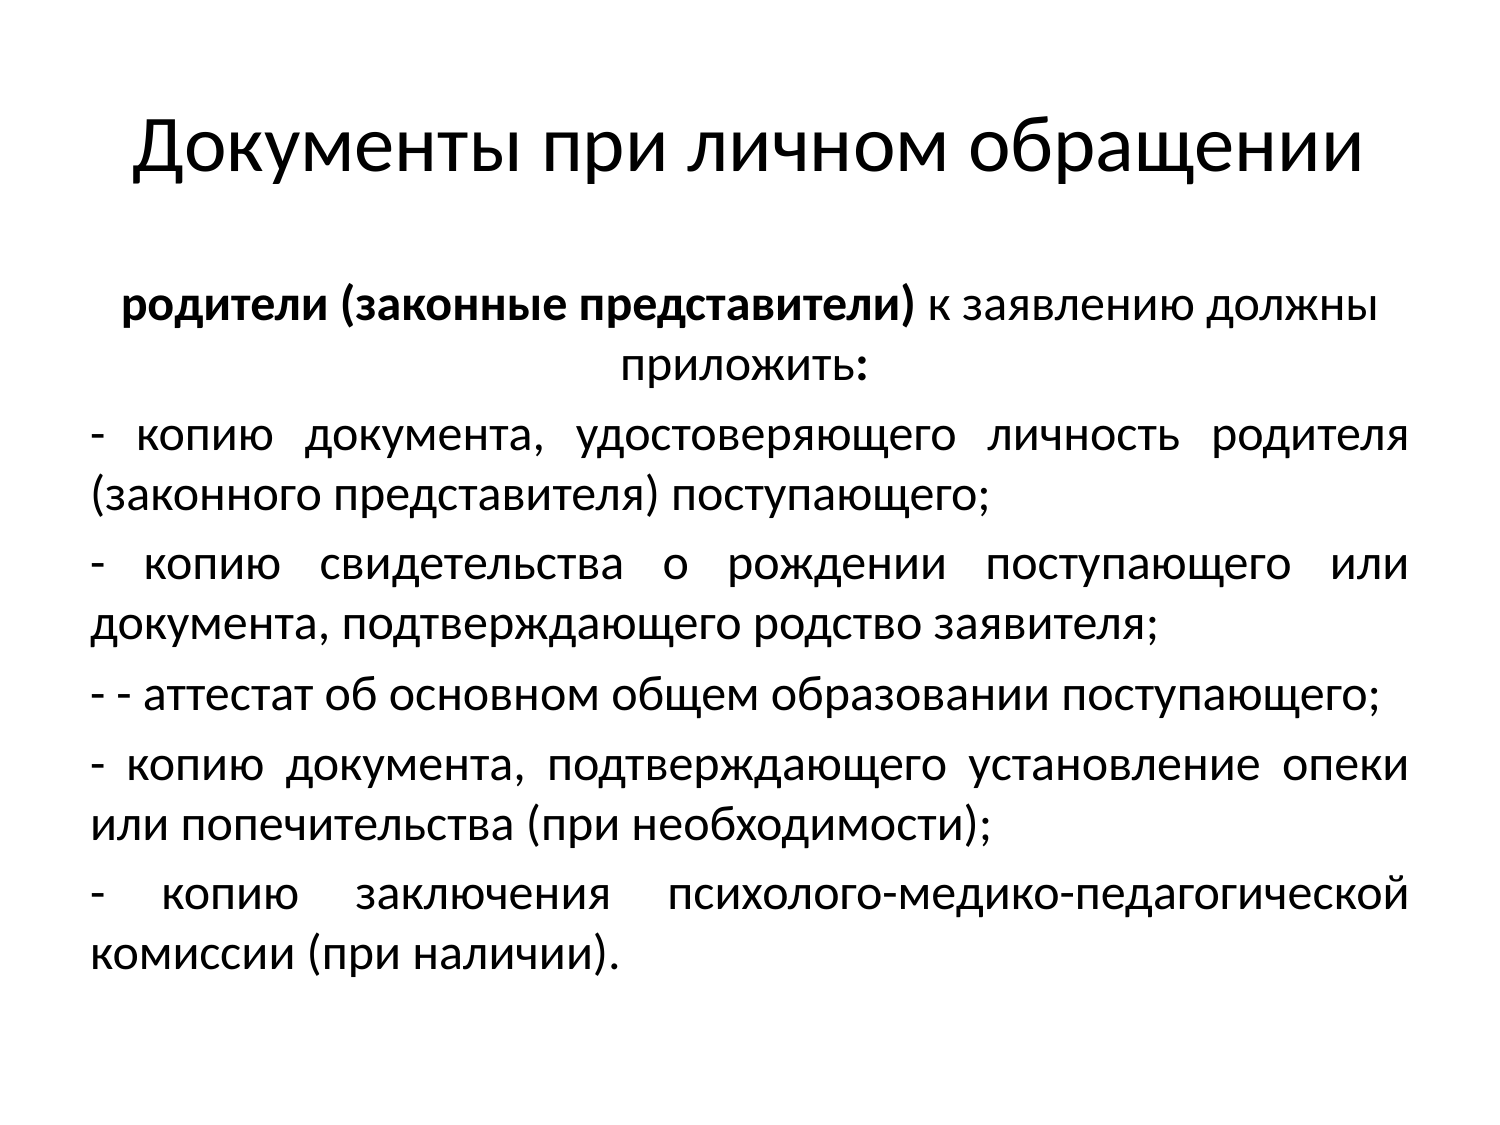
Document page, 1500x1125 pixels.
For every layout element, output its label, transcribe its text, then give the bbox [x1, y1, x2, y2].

list родители (законные представители) к заявлению должны приложить: - копию документа, удостоверяющего личность родителя (законного представителя) поступающего; - копию свидетельства о рождении поступающего или документа, подтверждающего родство заявителя; - - аттестат об основном общем образовании поступающего; - копию документа, подтверждающего установление опеки или попечительства (при необходимости); - копию заключения психолого-медико-педагогической комиссии (при наличии). [75, 262, 1425, 1005]
title Документы при личном обращении [75, 45, 1425, 233]
